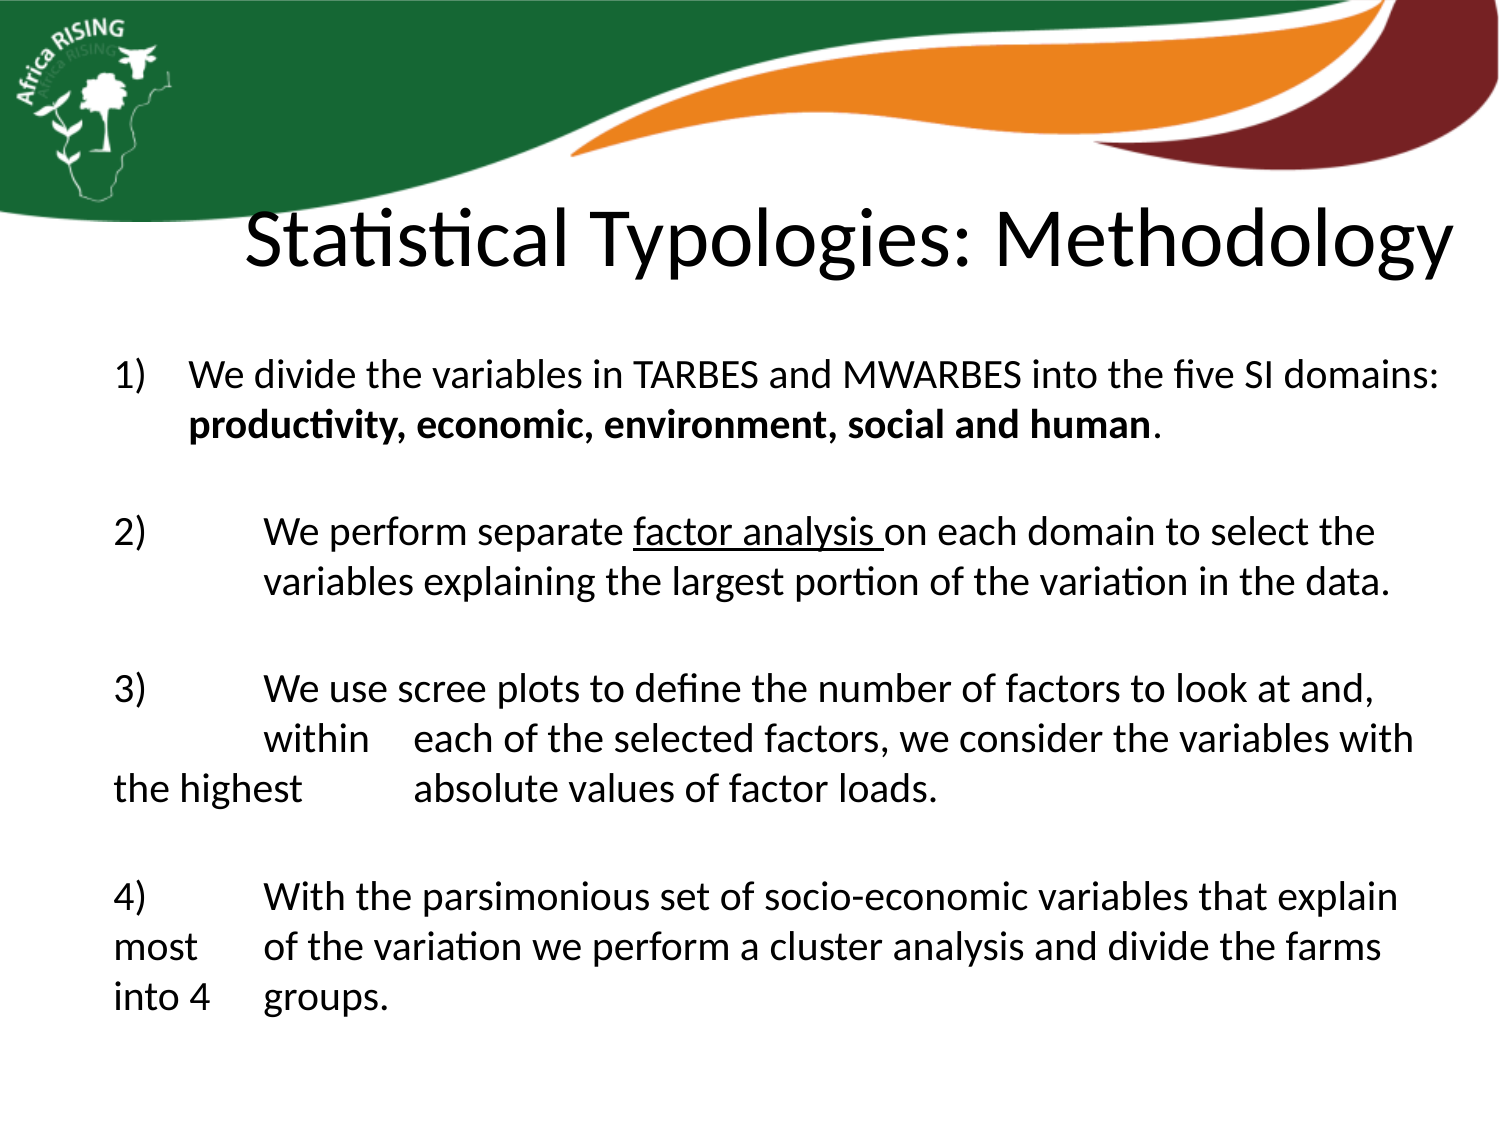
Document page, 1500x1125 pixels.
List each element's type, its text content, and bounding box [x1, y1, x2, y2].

text_box 4) With the parsimonious set of socio-economic variables that explain most of the variation we perform a cluster analysis and divide the farms into 4 groups. [98, 861, 1434, 1027]
picture [0, 0, 1499, 222]
text_box 2) We perform separate factor analysis on each domain to select the variables explaining the largest portion of the variation in the data. [98, 496, 1472, 611]
text_box We divide the variables in TARBES and MWARBES into the five SI domains: productivity, economic, environment, social and human. [98, 339, 1472, 496]
title Statistical Typologies: Methodology [121, 174, 1472, 291]
text_box 3) We use scree plots to define the number of factors to look at and, within each of the selected factors, we consider the variables with the highest absolute values of factor loads. [98, 653, 1472, 819]
